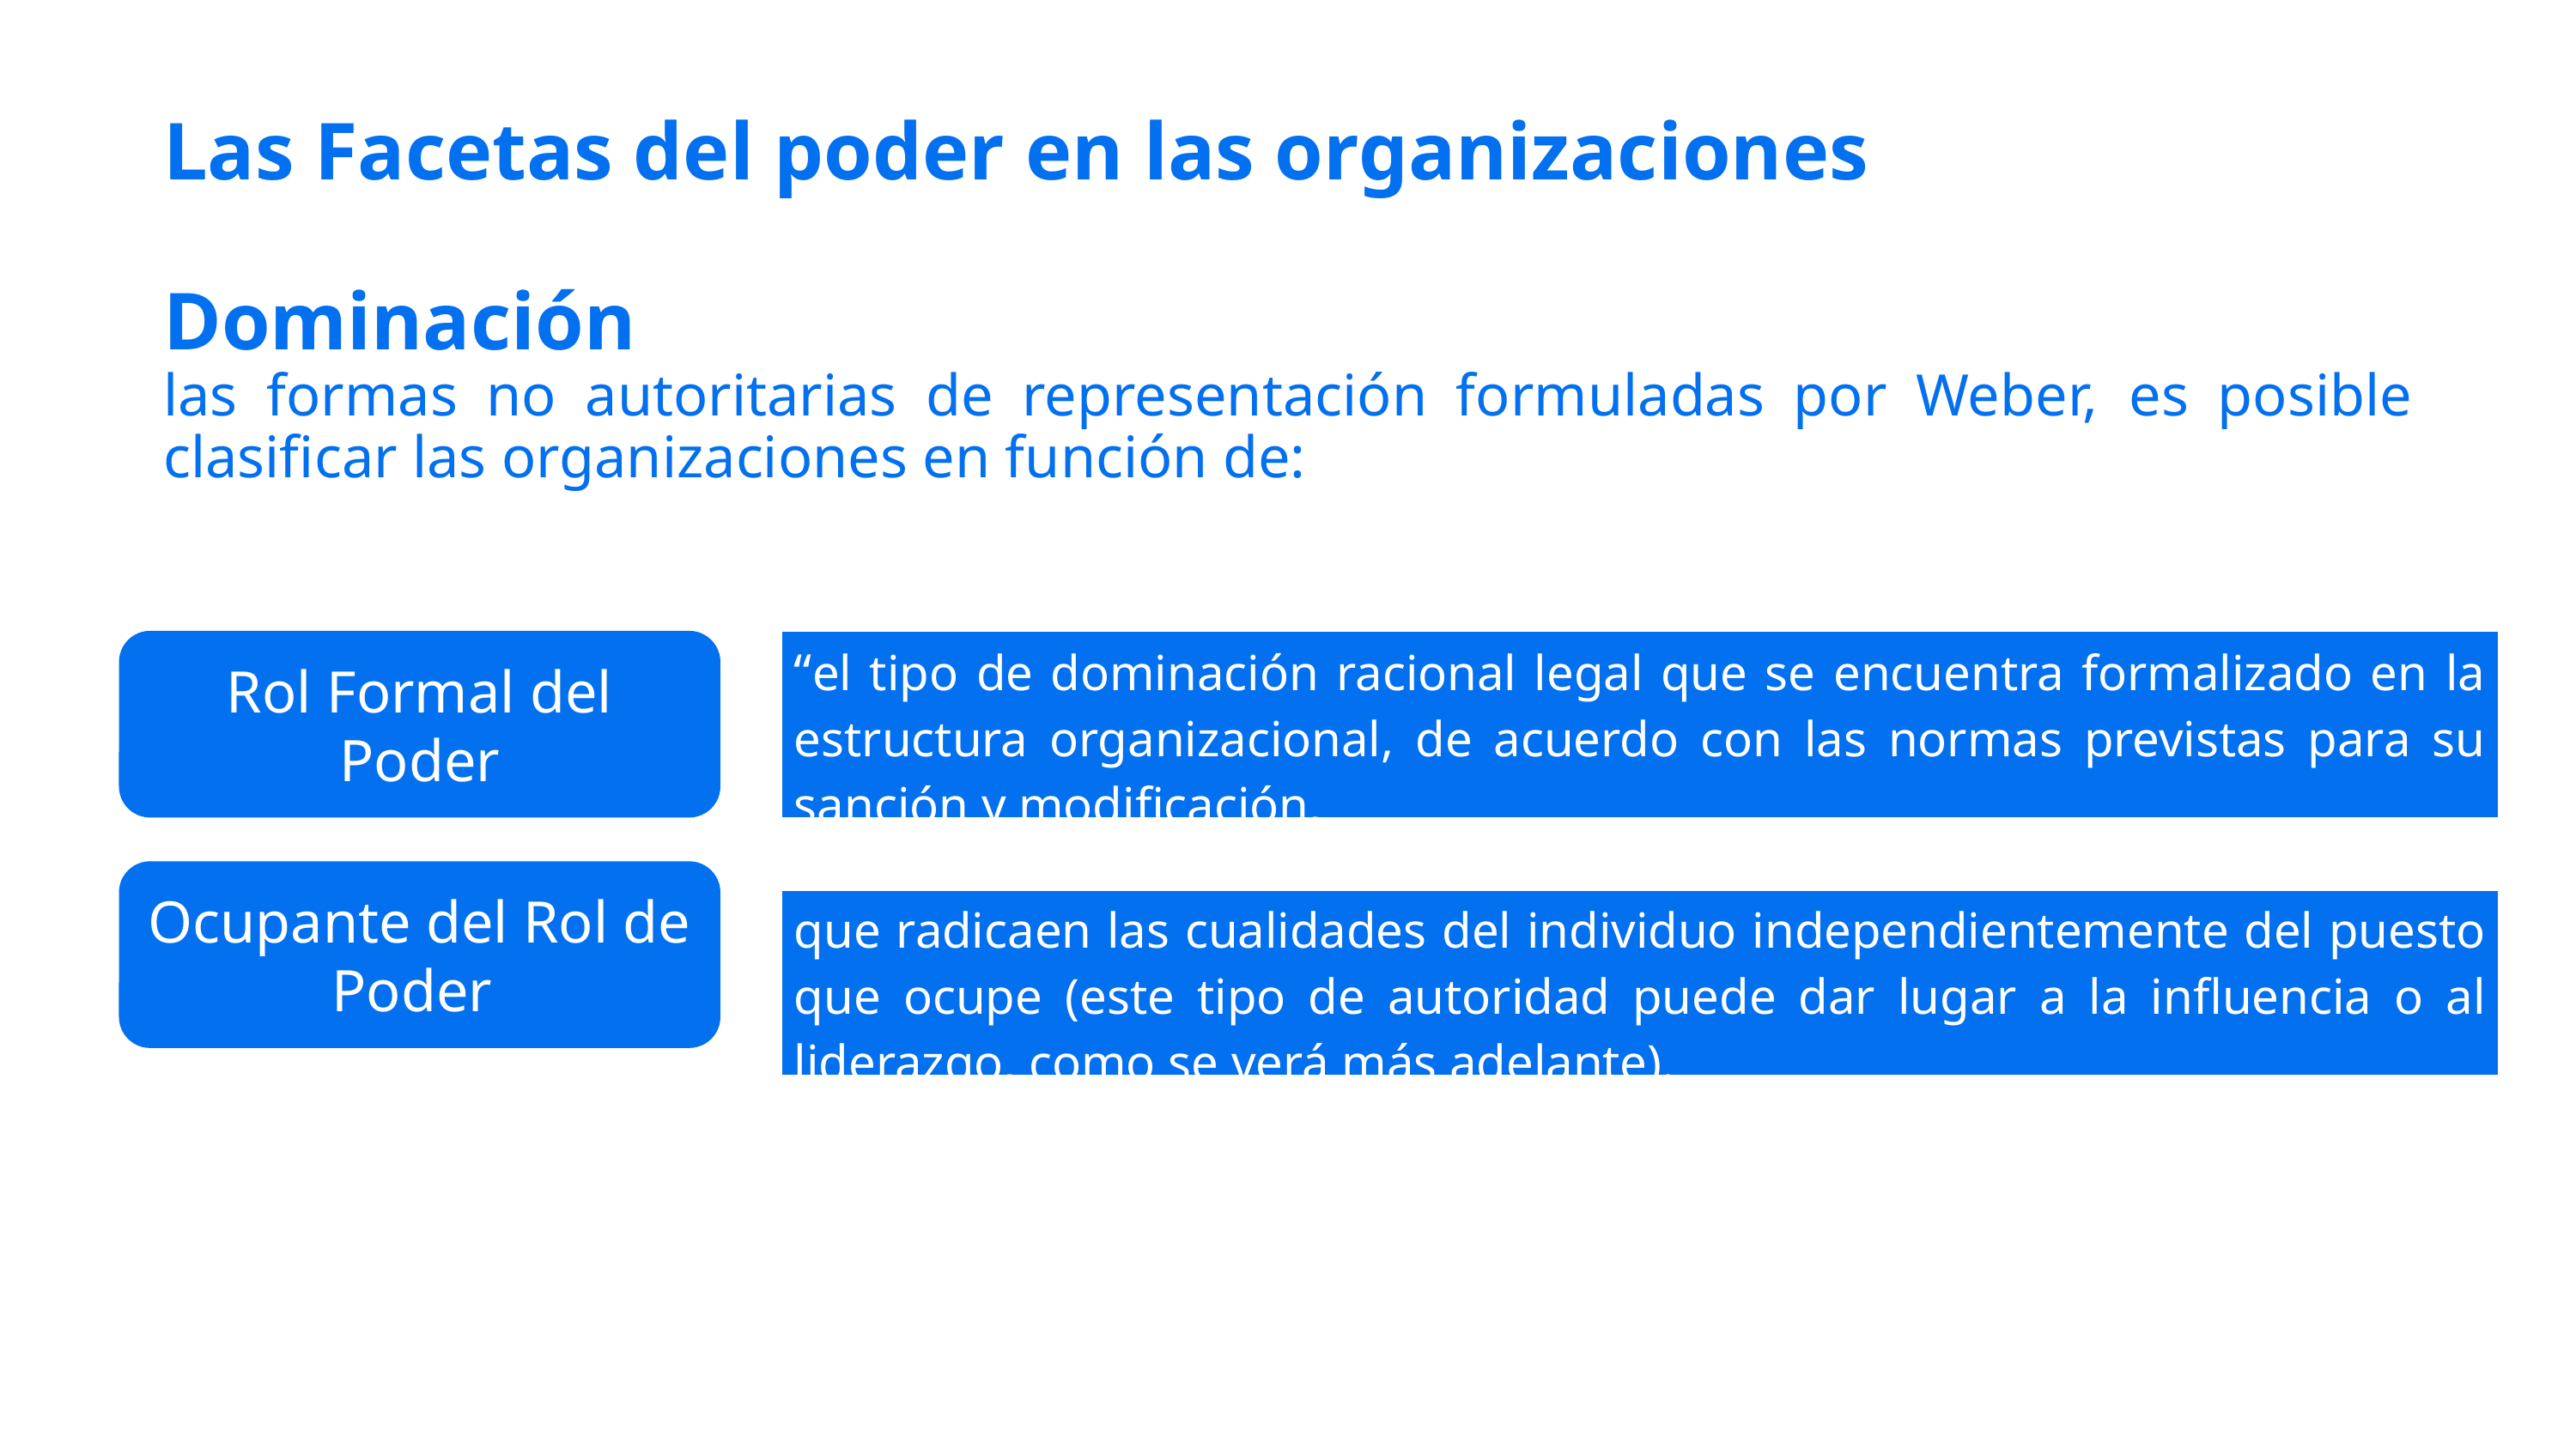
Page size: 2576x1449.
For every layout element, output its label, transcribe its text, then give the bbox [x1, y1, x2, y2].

text_box Las Facetas del poder en las organizaciones Dominación las formas no autoritarias de representación formuladas por Weber, es posible clasificar las organizaciones en función de: [150, 106, 2426, 497]
table_header “el tipo de dominación racional legal que se encuentra formalizado en la estructura organizacional, de acuerdo con las normas previstas para su sanción y modificación, [782, 632, 2498, 817]
text_box Rol Formal del Poder [118, 630, 721, 818]
text_box Ocupante del Rol de Poder [118, 860, 721, 1049]
table_header que radicaen las cualidades del individuo independientemente del puesto que ocupe (este tipo de autoridad puede dar lugar a la influencia o al liderazgo, como se verá más adelante). [782, 891, 2498, 1075]
